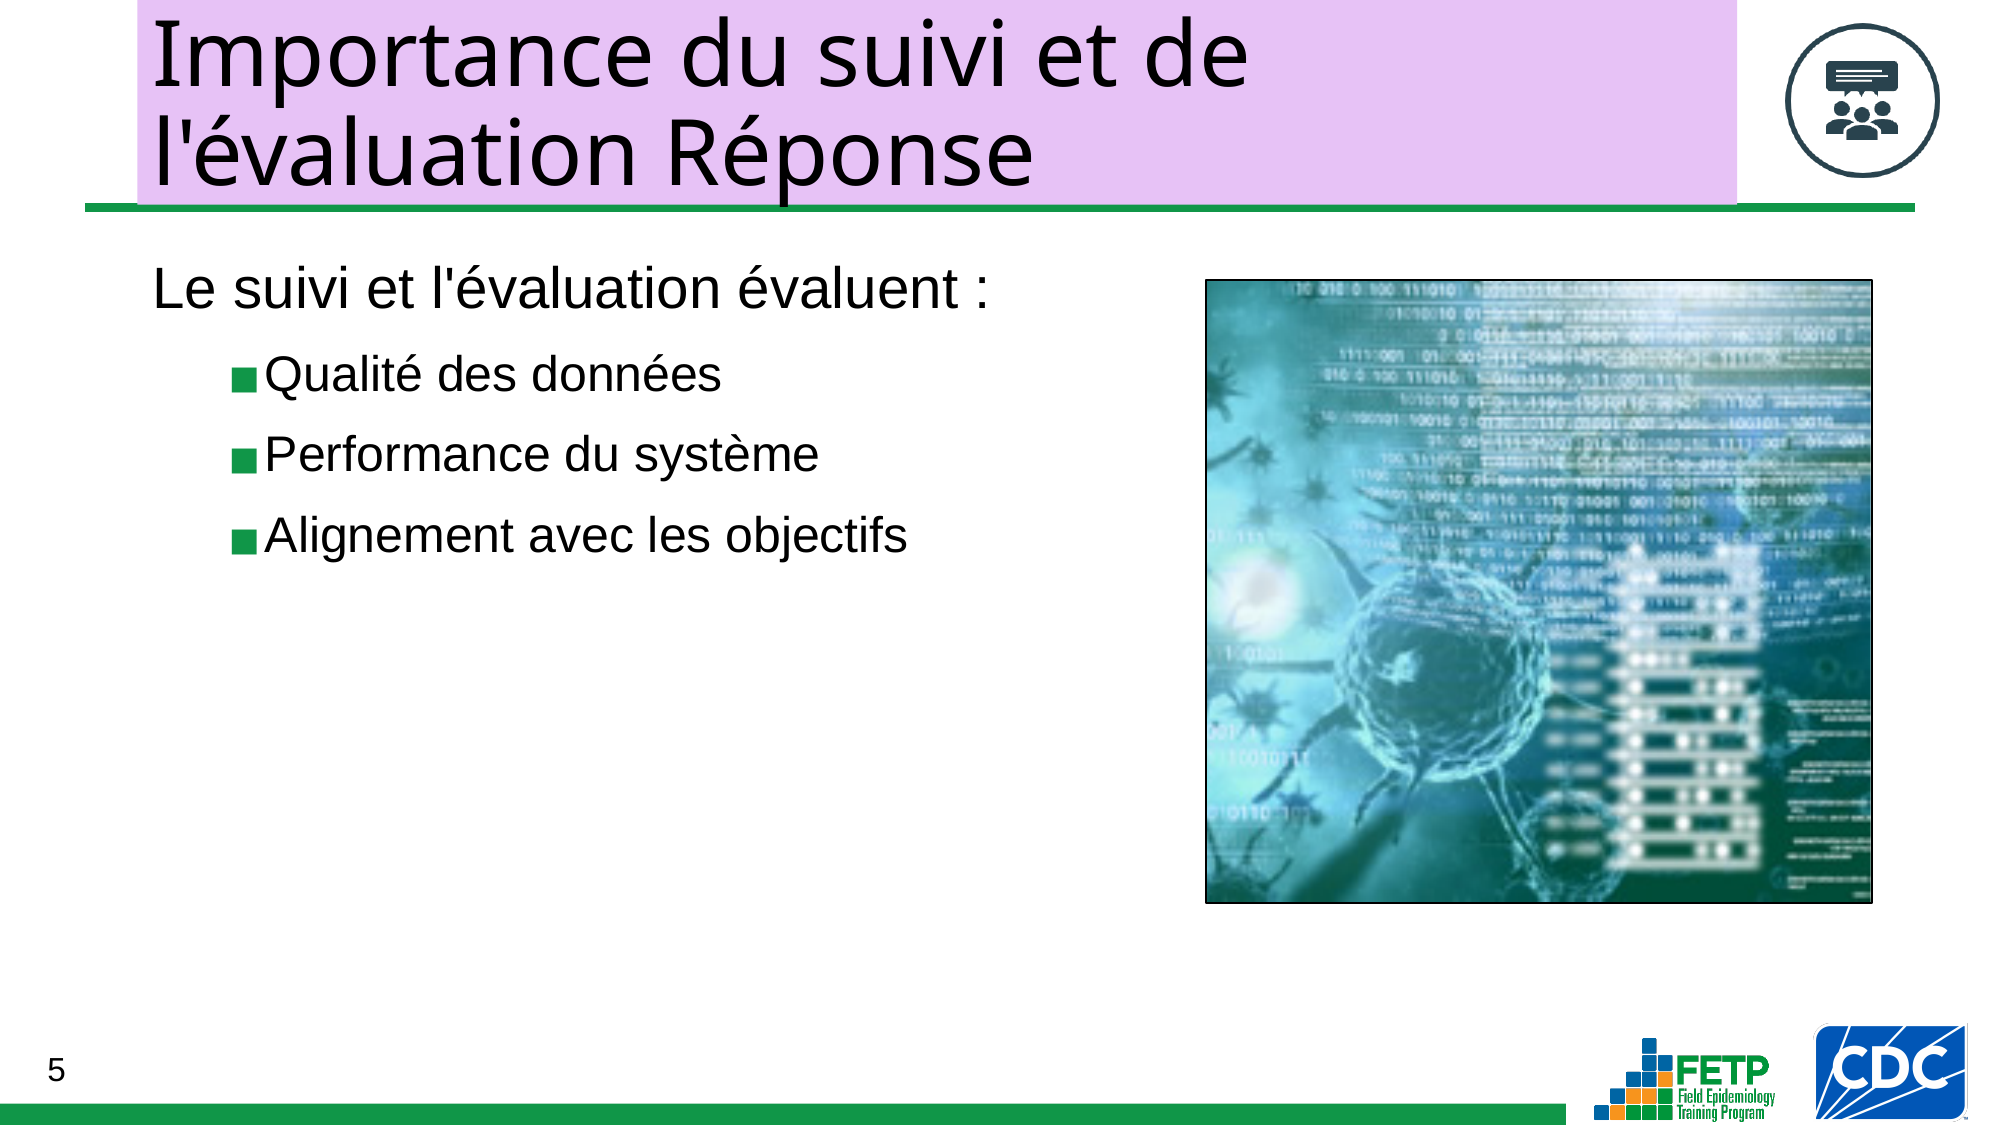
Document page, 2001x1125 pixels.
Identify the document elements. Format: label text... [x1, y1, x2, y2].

list Le suivi et l'évaluation évaluent : Qualité des données Performance du système Alignement avec les objectifs [137, 242, 1128, 1004]
title Importance du suivi et de l'évaluation Réponse [137, 0, 1738, 205]
picture [1594, 1038, 1775, 1122]
picture [1206, 280, 1871, 902]
picture [1785, 23, 1940, 178]
picture [1813, 1023, 1968, 1122]
